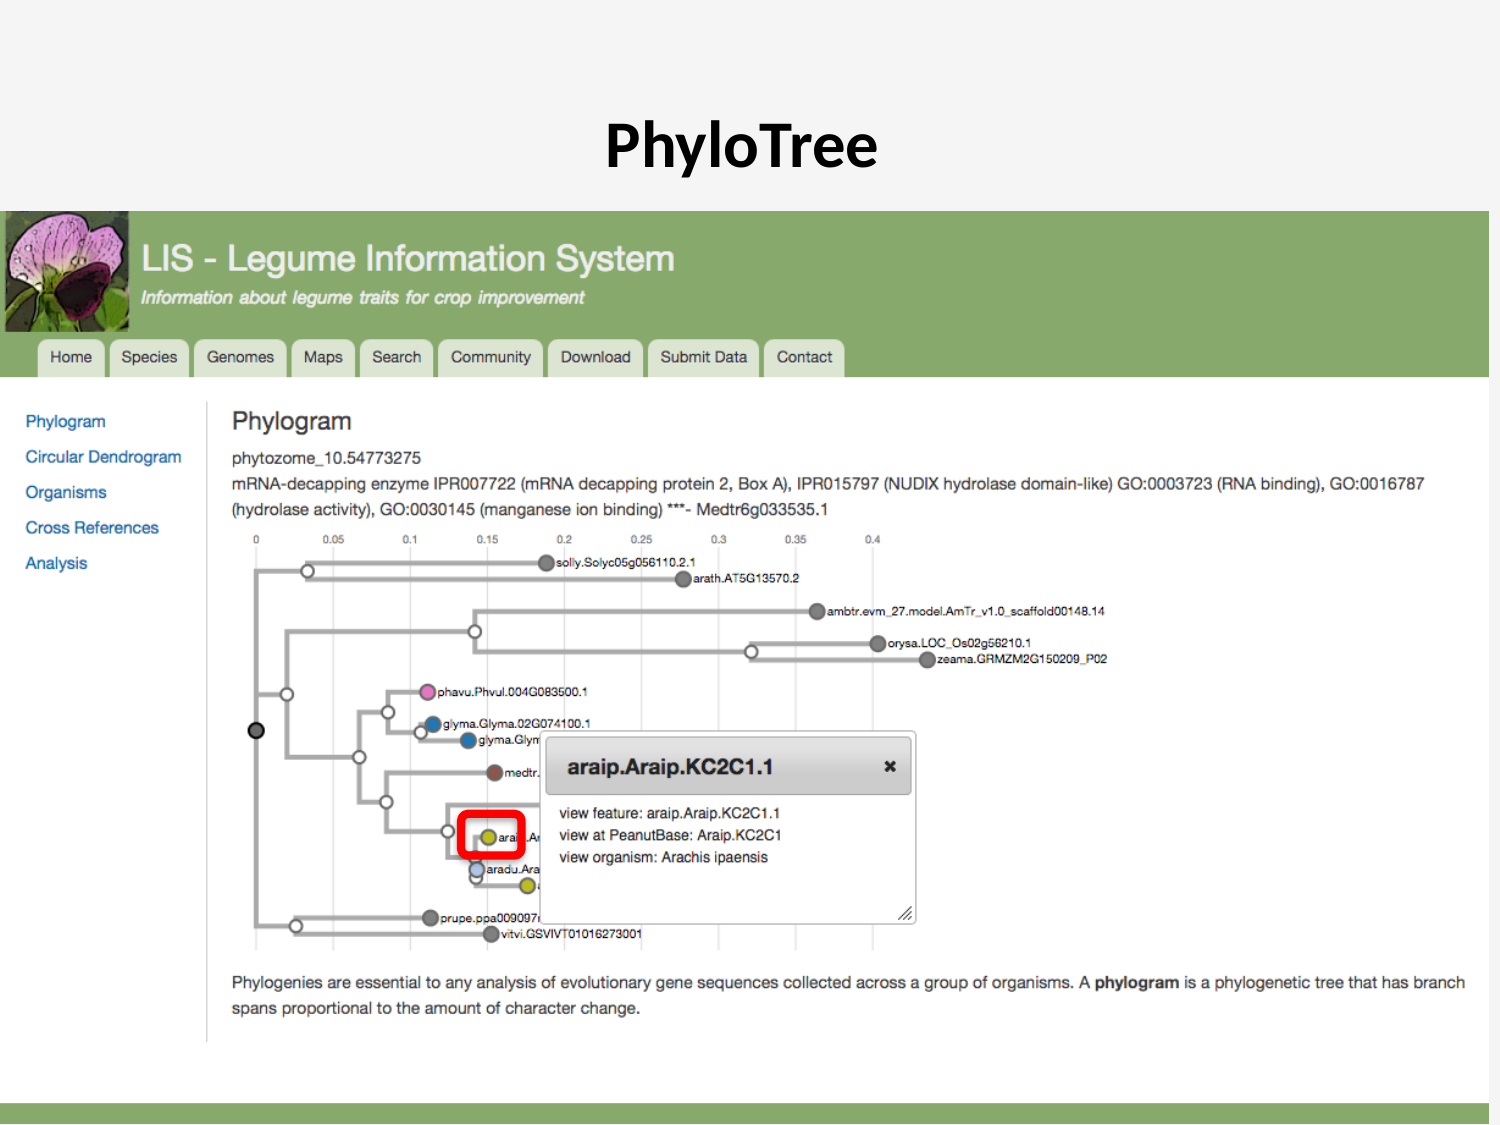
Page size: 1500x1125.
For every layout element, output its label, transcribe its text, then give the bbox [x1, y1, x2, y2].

picture [0, 211, 1490, 1124]
title PhyloTree [75, 74, 1425, 210]
